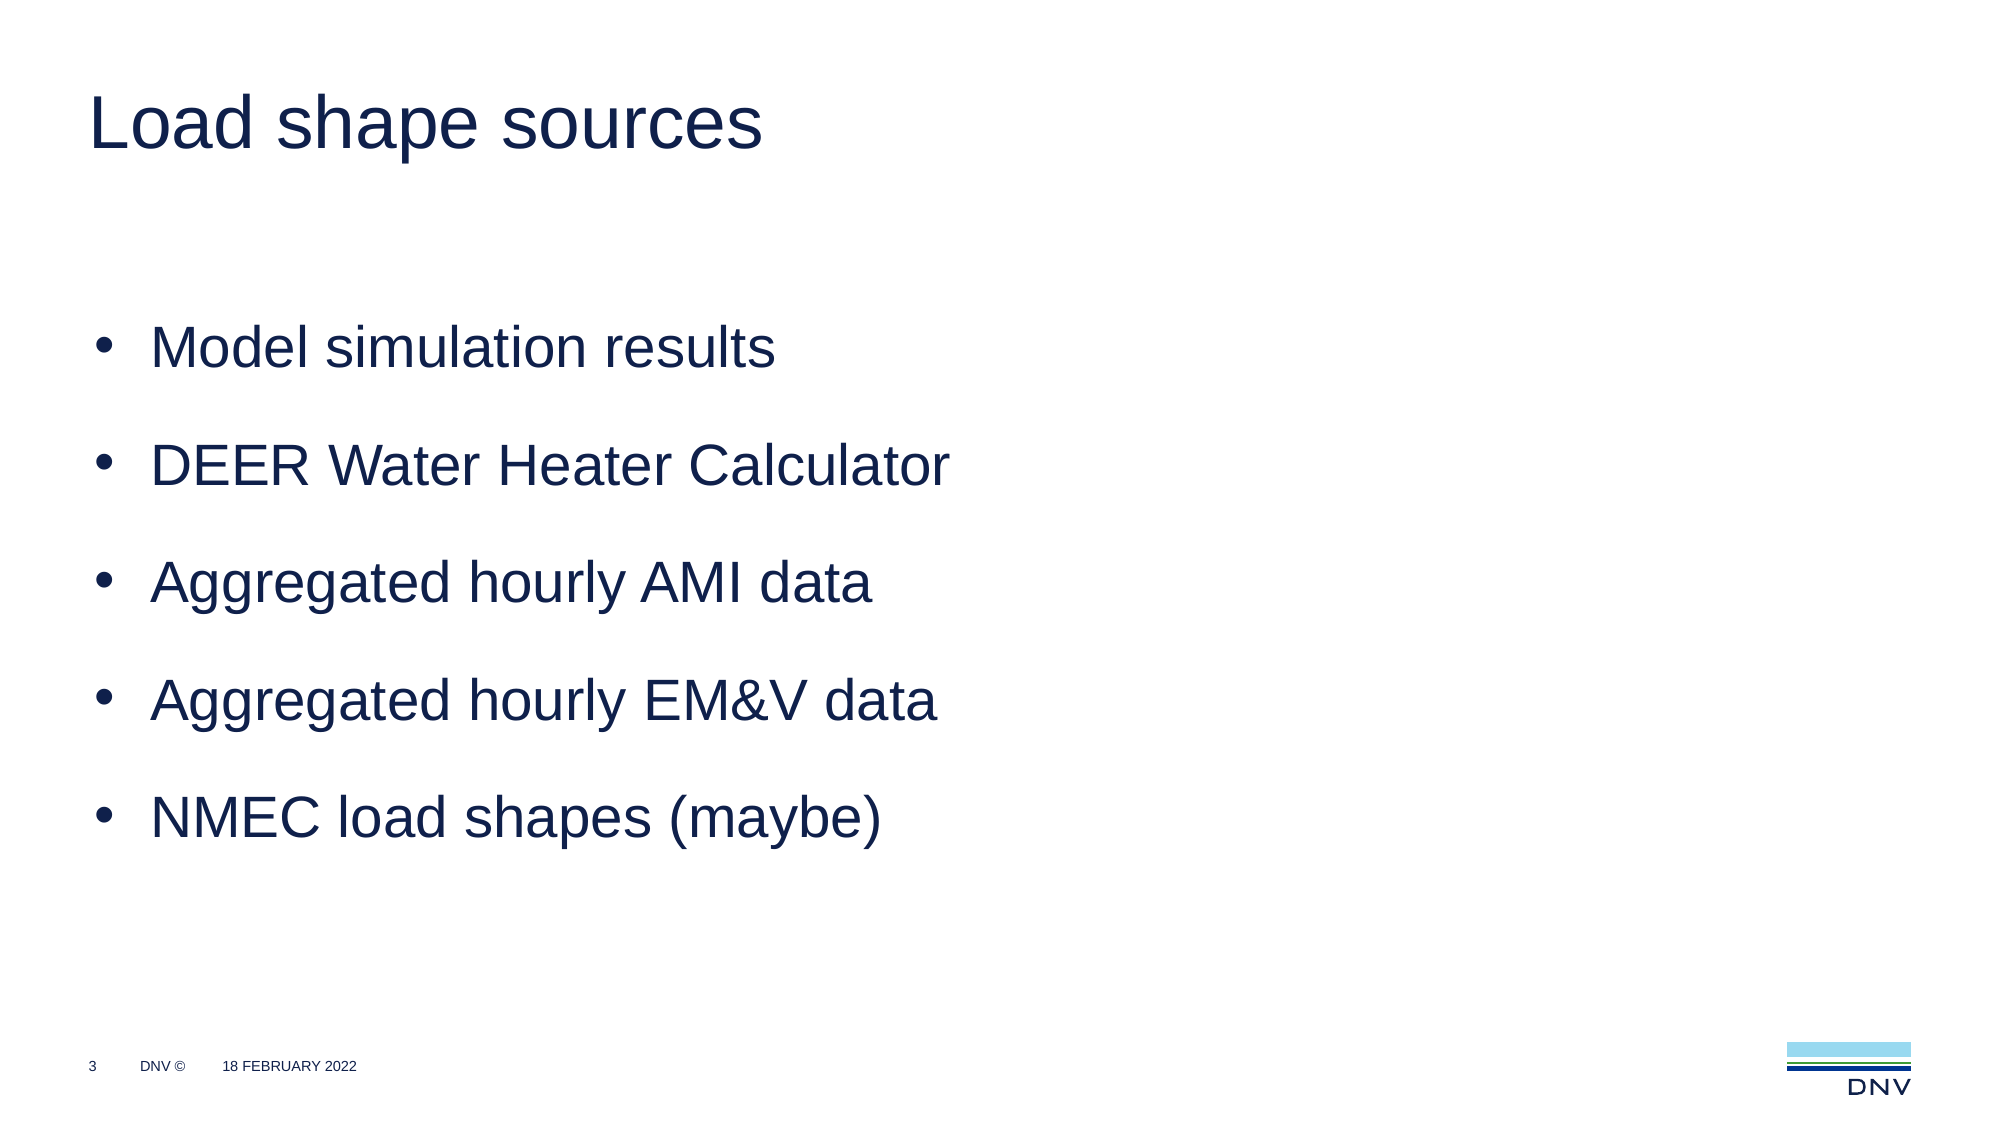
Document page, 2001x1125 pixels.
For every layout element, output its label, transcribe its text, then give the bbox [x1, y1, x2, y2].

slide_number 3 [88, 1056, 133, 1082]
text_box Model simulation results DEER Water Heater Calculator Aggregated hourly AMI data Aggregated hourly EM&V data NMEC load shapes (maybe) [94, 274, 1638, 850]
title Load shape sources [88, 88, 1912, 243]
